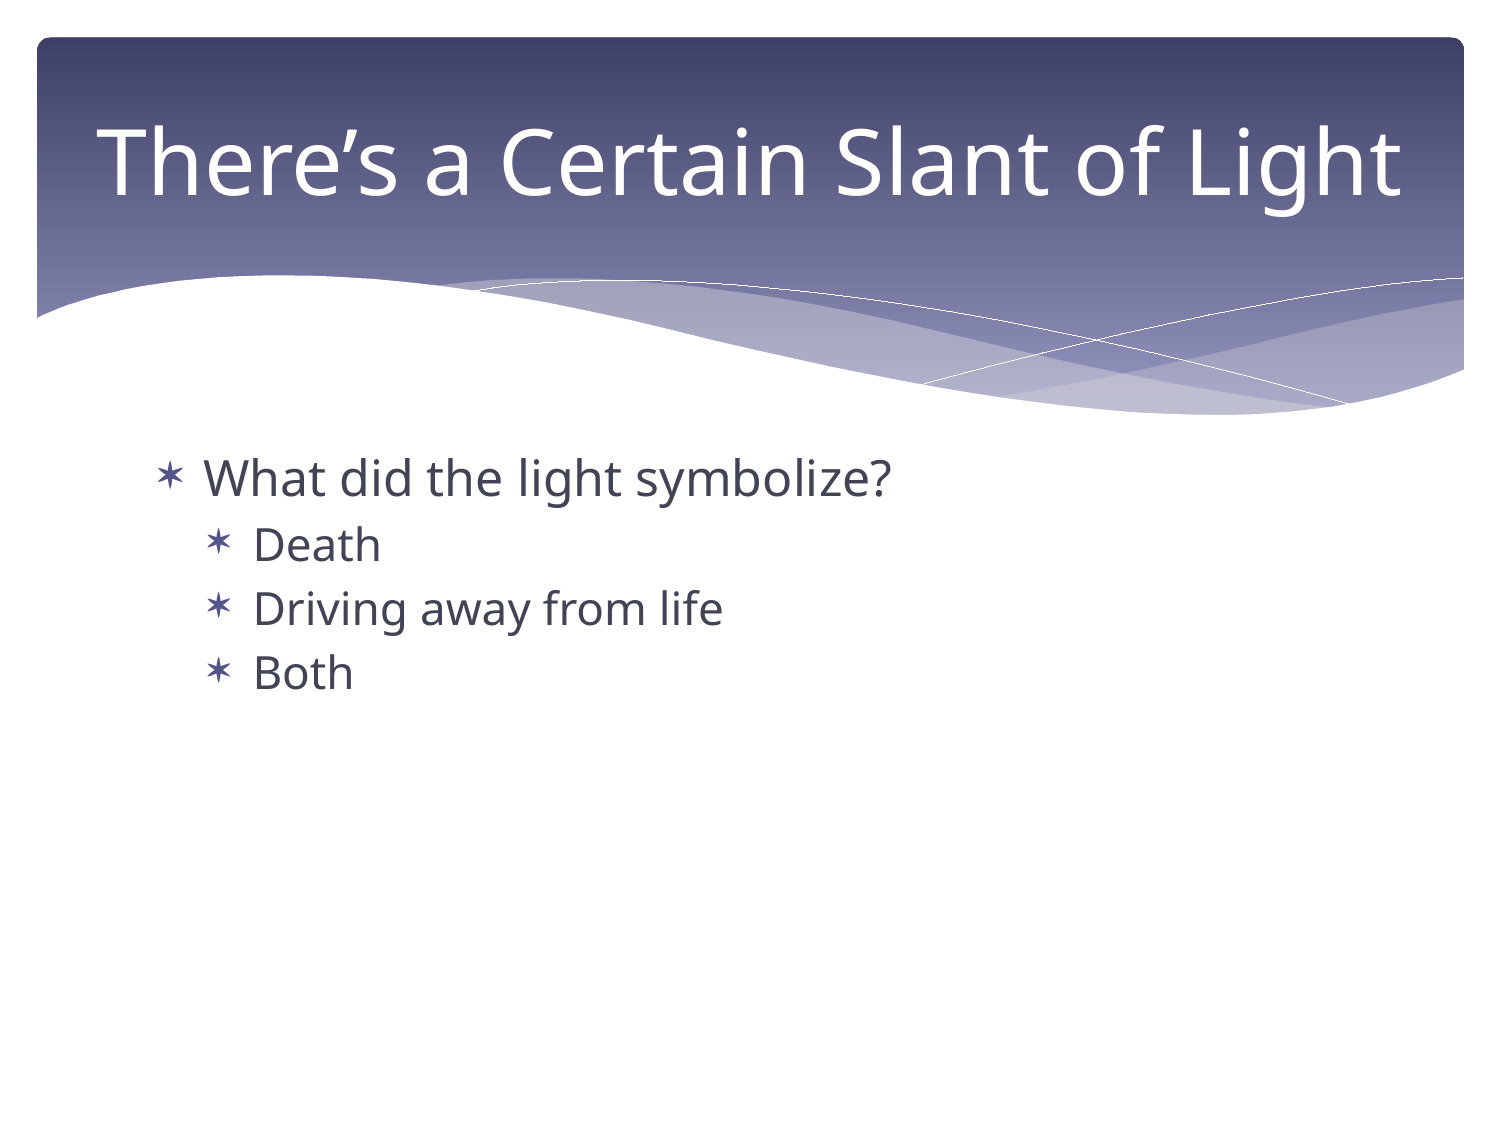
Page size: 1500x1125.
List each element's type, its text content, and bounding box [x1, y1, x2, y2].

list What did the light symbolize? Death Driving away from life Both [143, 438, 1359, 1005]
title There’s a Certain Slant of Light [75, 55, 1425, 261]
